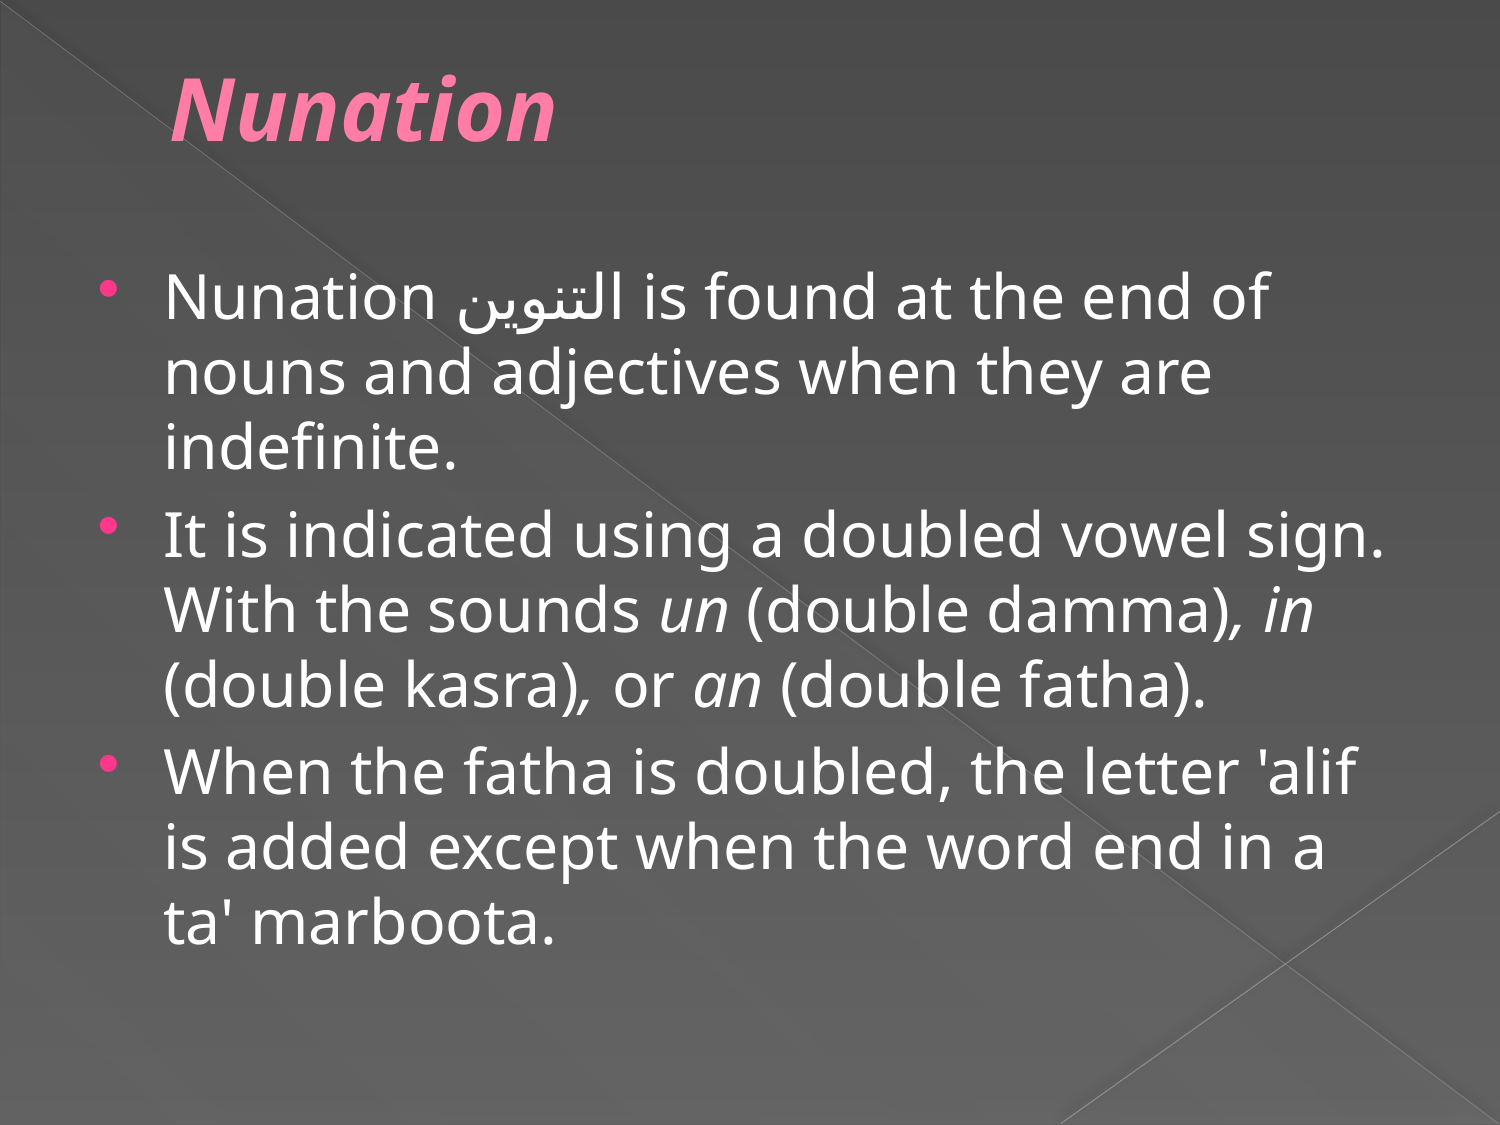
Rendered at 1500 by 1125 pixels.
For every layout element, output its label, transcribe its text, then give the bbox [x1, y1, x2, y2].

list Nunation التنوين is found at the end of nouns and adjectives when they are indefinite. It is indicated using a doubled vowel sign. With the sounds un (double damma), in (double kasra), or an (double fatha). When the fatha is doubled, the letter 'alif is added except when the word end in a ta' marboota. [75, 249, 1425, 1059]
title Nunation [75, 43, 1425, 249]
